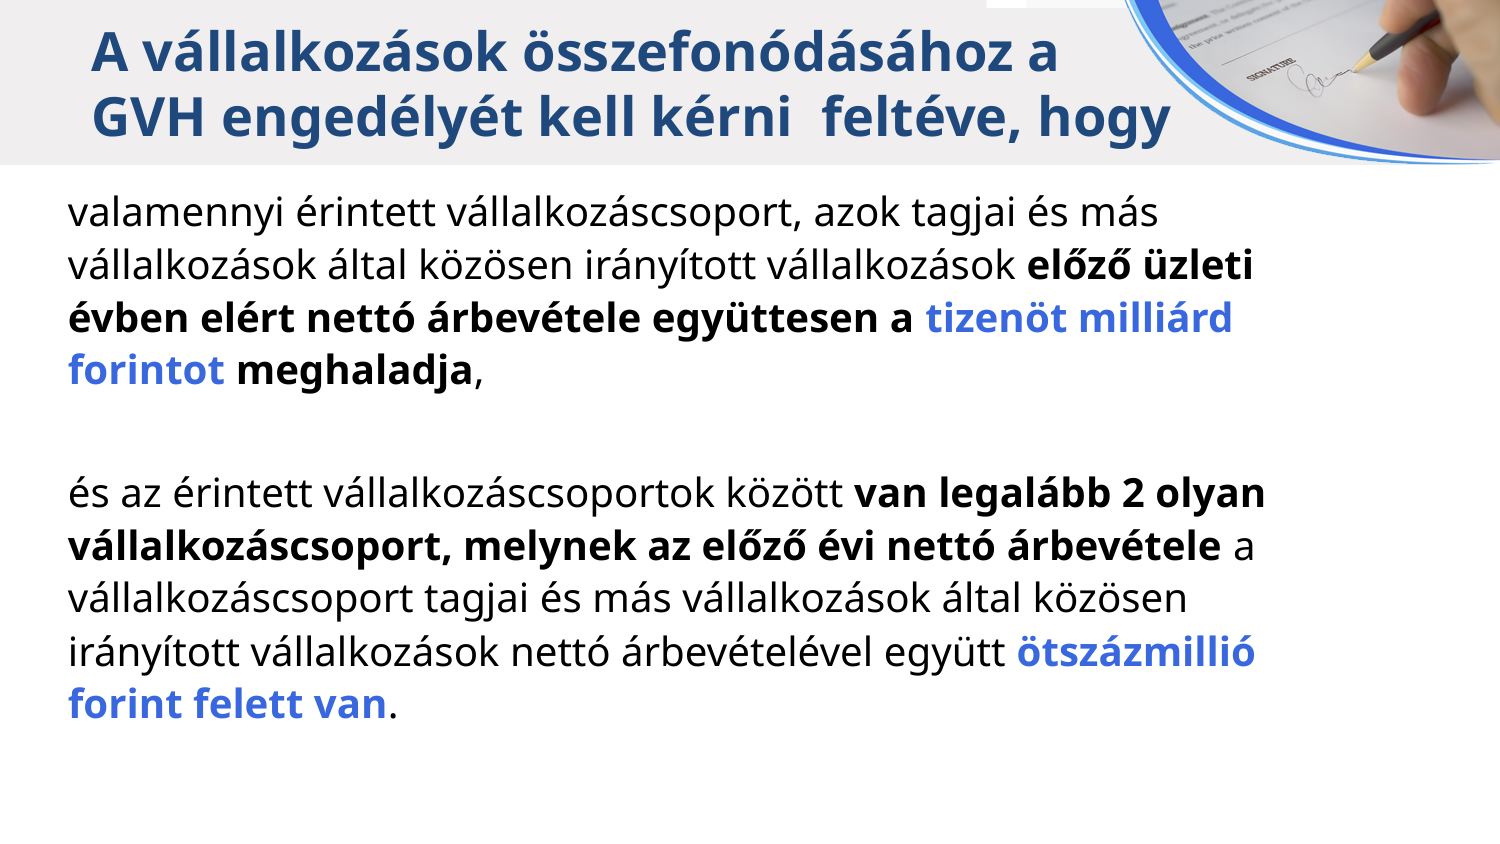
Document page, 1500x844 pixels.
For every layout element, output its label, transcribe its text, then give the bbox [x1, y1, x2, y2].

picture [0, 0, 1500, 844]
list valamennyi érintett vállalkozáscsoport, azok tagjai és más vállalkozások által közösen irányított vállalkozások előző üzleti évben elért nettó árbevétele együttesen a tizenöt milliárd forintot meghaladja, és az érintett vállalkozáscsoportok között van legalább 2 olyan vállalkozáscsoport, melynek az előző évi nettó árbevétele a vállalkozáscsoport tagjai és más vállalkozások által közösen irányított vállalkozások nettó árbevételével együtt ötszázmillió forint felett van. [53, 173, 1353, 741]
list A vállalkozások összefonódásához a GVH engedélyét kell kérni feltéve, hogy [76, 13, 1500, 151]
